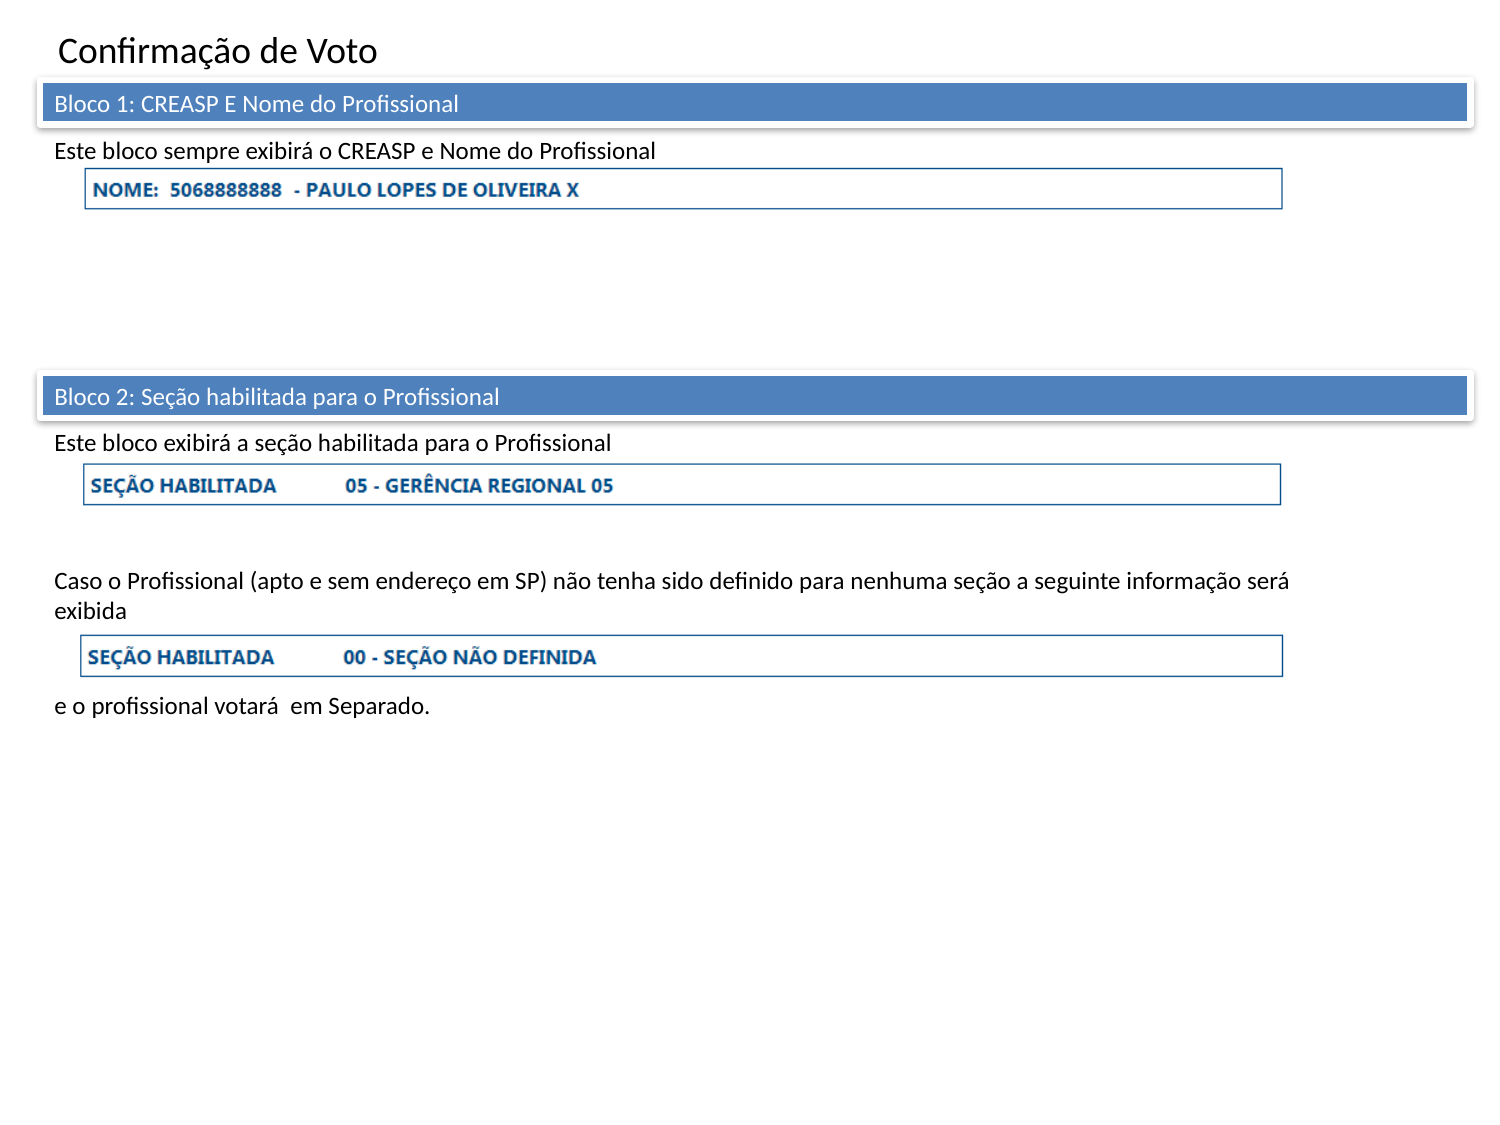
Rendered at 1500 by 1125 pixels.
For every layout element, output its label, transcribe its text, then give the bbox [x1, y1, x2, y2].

text_box Este bloco exibirá a seção habilitada para o Profissional [39, 418, 1328, 464]
text_box Bloco 1: CREASP E Nome do Profissional [37, 77, 1474, 128]
picture [77, 456, 1290, 513]
picture [75, 162, 1289, 218]
picture [74, 631, 1287, 681]
text_box e o profissional votará em Separado. [39, 682, 1328, 728]
text_box Confirmação de Voto [43, 19, 394, 75]
text_box Caso o Profissional (apto e sem endereço em SP) não tenha sido definido para nenhuma seção a seguinte informação será exibida [39, 557, 1328, 632]
text_box Bloco 2: Seção habilitada para o Profissional [37, 370, 1474, 421]
text_box Este bloco sempre exibirá o CREASP e Nome do Profissional [39, 126, 1328, 172]
